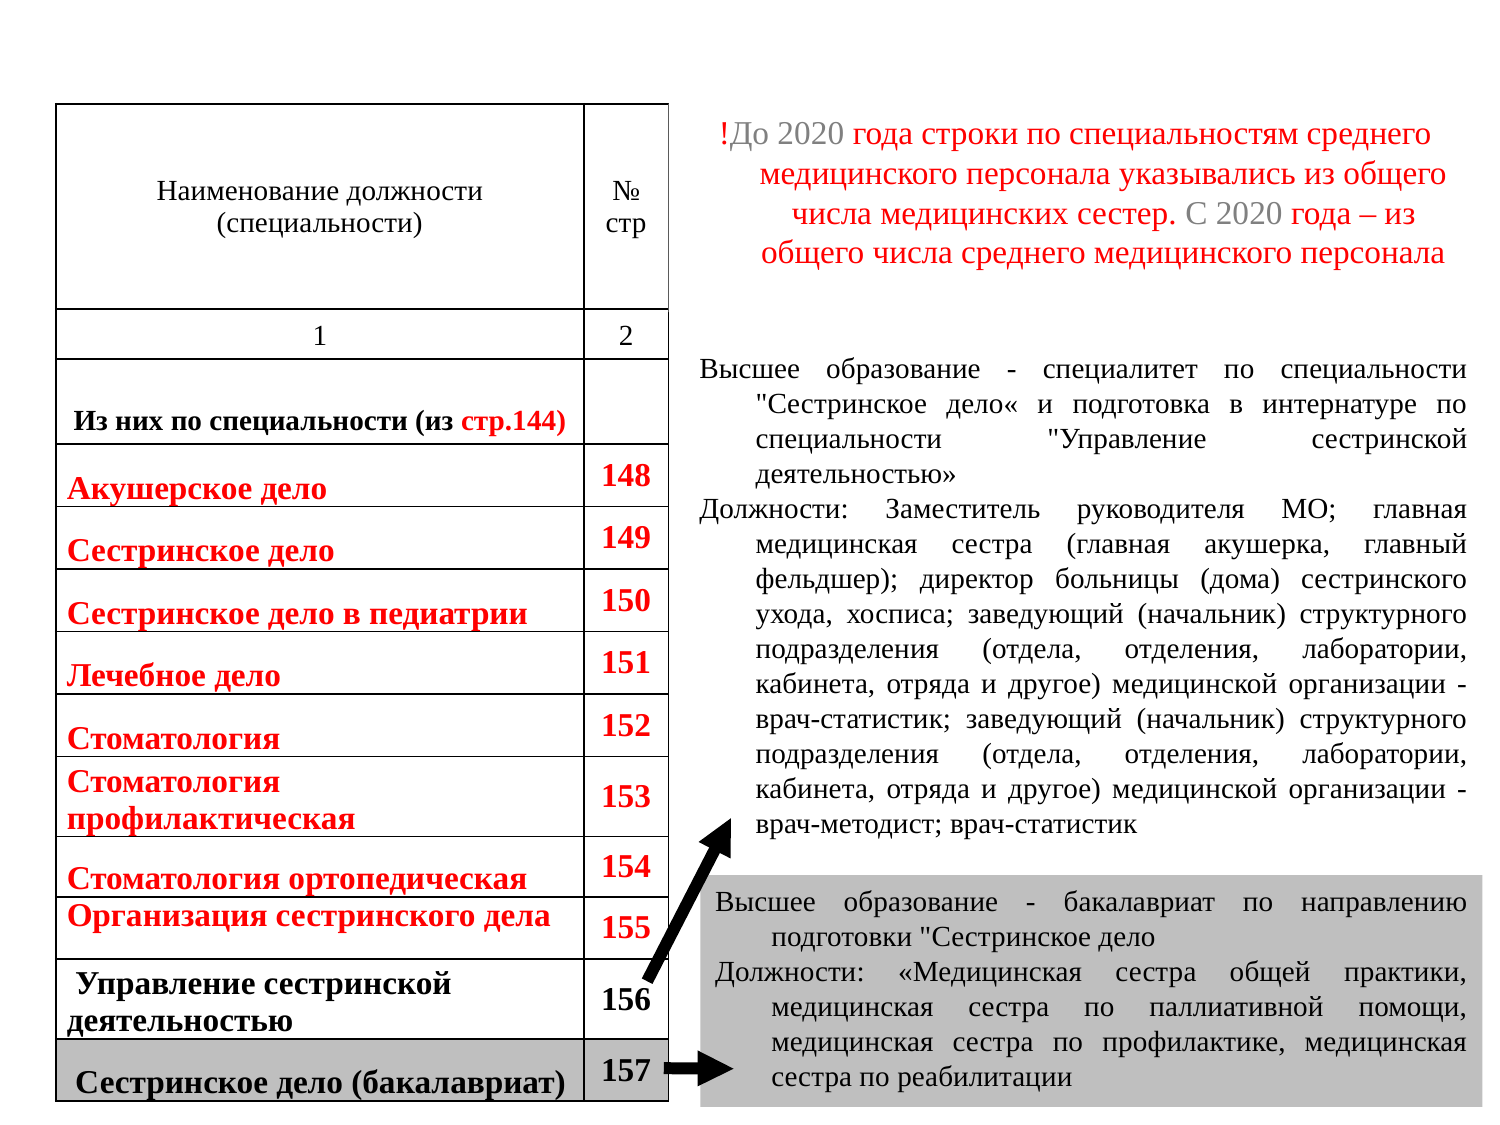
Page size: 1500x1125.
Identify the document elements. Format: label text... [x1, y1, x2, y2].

text_box Высшее образование - специалитет по специальности "Сестринское дело« и подготовка в интернатуре по специальности "Управление сестринской деятельностью» Должности: Заместитель руководителя МО; главная медицинская сестра (главная акушерка, главный фельдшер); директор больницы (дома) сестринского ухода, хосписа; заведующий (начальник) структурного подразделения (отдела, отделения, лаборатории, кабинета, отряда и другое) медицинской организации - врач-статистик; заведующий (начальник) структурного подразделения (отдела, отделения, лаборатории, кабинета, отряда и другое) медицинской организации - врач-методист; врач-статистик [684, 342, 1483, 839]
text_box !До 2020 года строки по специальностям среднего медицинского персонала указывались из общего числа медицинских сестер. С 2020 года – из общего числа среднего медицинского персонала [668, 103, 1483, 313]
table_cell 156 [585, 960, 668, 1038]
table_cell Акушерское дело [57, 445, 583, 506]
table_cell 154 [585, 837, 668, 896]
table_cell Сестринское дело [57, 507, 583, 568]
text_box Высшее образование - бакалавриат по направлению подготовки "Сестринское дело Должности: «Медицинская сестра общей практики, медицинская сестра по паллиативной помощи, медицинская сестра по профилактике, медицинская сестра по реабилитации [700, 875, 1483, 1107]
text_box [647, 818, 731, 982]
table_cell 153 [585, 757, 668, 836]
table_cell 157 [585, 1040, 668, 1100]
table_cell Стоматология [57, 695, 583, 756]
table_cell [585, 360, 668, 443]
table_cell 2 [585, 310, 668, 358]
table_cell Организация сестринского дела [57, 898, 583, 958]
table_cell Лечебное дело [57, 632, 583, 693]
table_cell 152 [585, 695, 668, 756]
table_cell 1 [57, 310, 583, 358]
table_cell 155 [585, 898, 668, 958]
table_cell 149 [585, 507, 668, 568]
table_cell 151 [585, 632, 668, 693]
table_cell Стоматология профилактическая [57, 757, 583, 836]
table_header № стр [585, 105, 668, 308]
text_box [663, 1062, 734, 1075]
table_cell Сестринское дело (бакалавриат) [57, 1040, 583, 1100]
table_cell 150 [585, 570, 668, 631]
table_cell Из них по специальности (из стр.144) [57, 360, 583, 443]
table_cell 148 [585, 445, 668, 506]
table_cell Сестринское дело в педиатрии [57, 570, 583, 631]
table_cell Стоматология ортопедическая [57, 837, 583, 896]
table_header Наименование должности (специальности) [57, 105, 583, 308]
table_cell Управление сестринской деятельностью [57, 960, 583, 1038]
